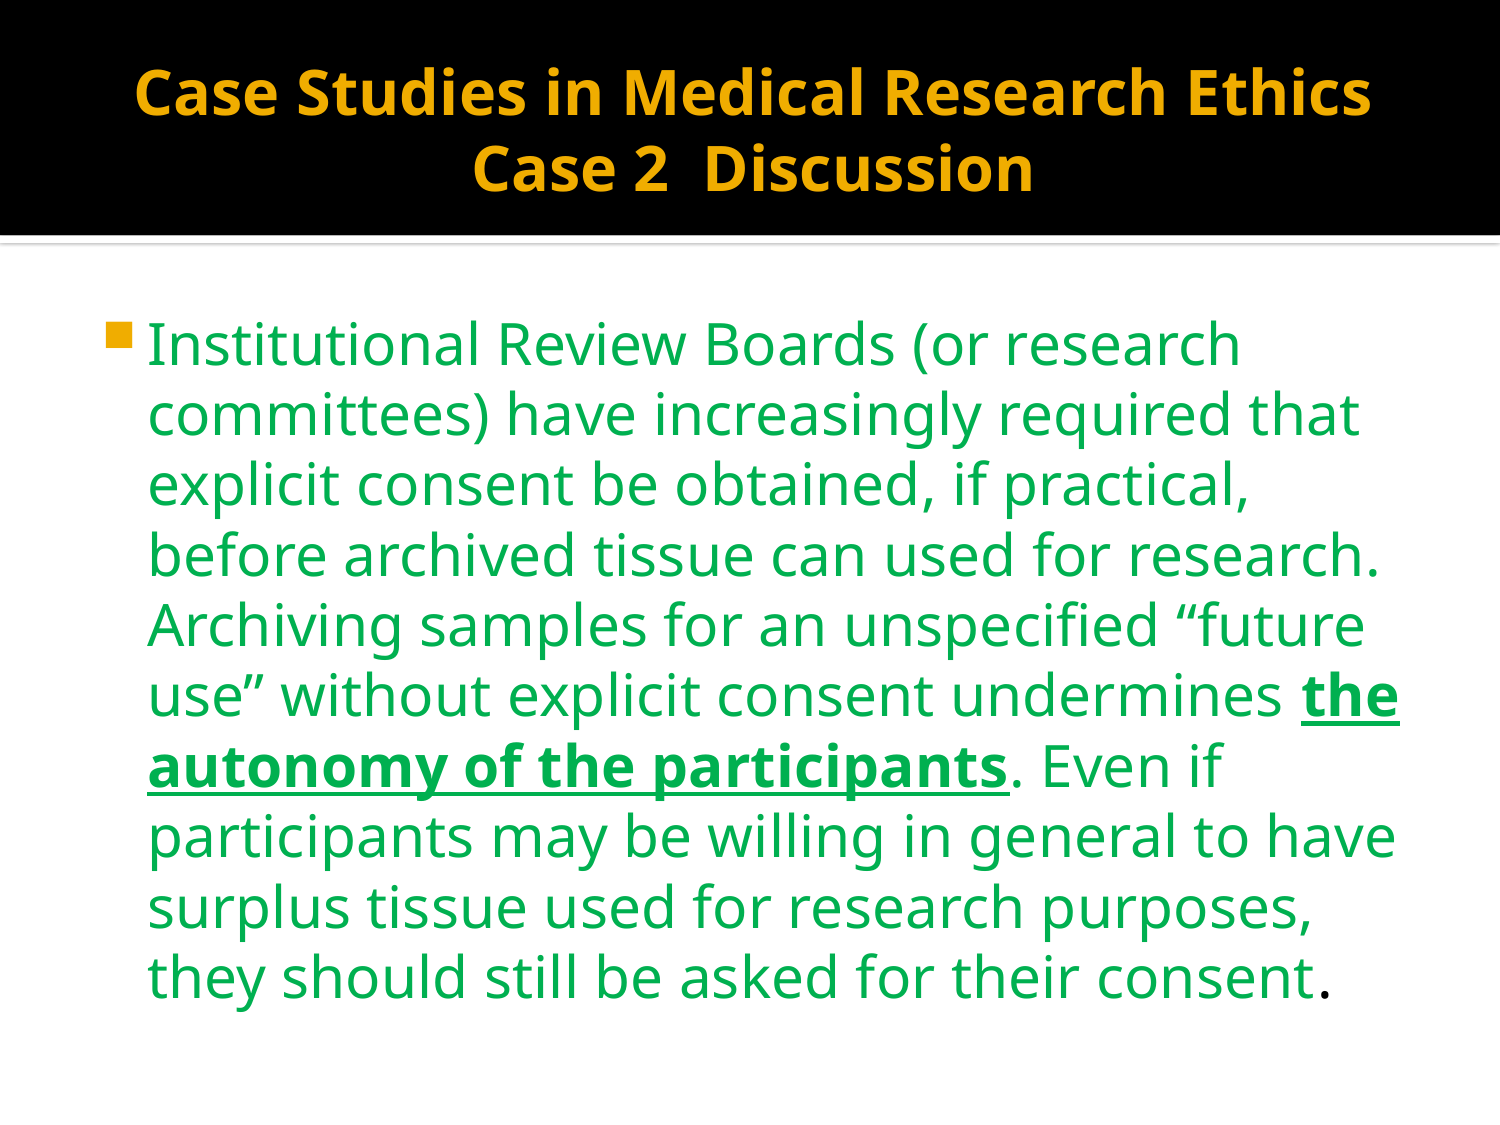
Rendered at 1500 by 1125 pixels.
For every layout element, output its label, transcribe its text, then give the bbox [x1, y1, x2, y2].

title Case Studies in Medical Research Ethics Case 2 Discussion [75, 25, 1425, 231]
list Institutional Review Boards (or research committees) have increasingly required that explicit consent be obtained, if practical, before archived tissue can used for research. Archiving samples for an unspecified “future use” without explicit consent undermines the autonomy of the participants. Even if participants may be willing in general to have surplus tissue used for research purposes, they should still be asked for their consent. [75, 291, 1425, 1050]
